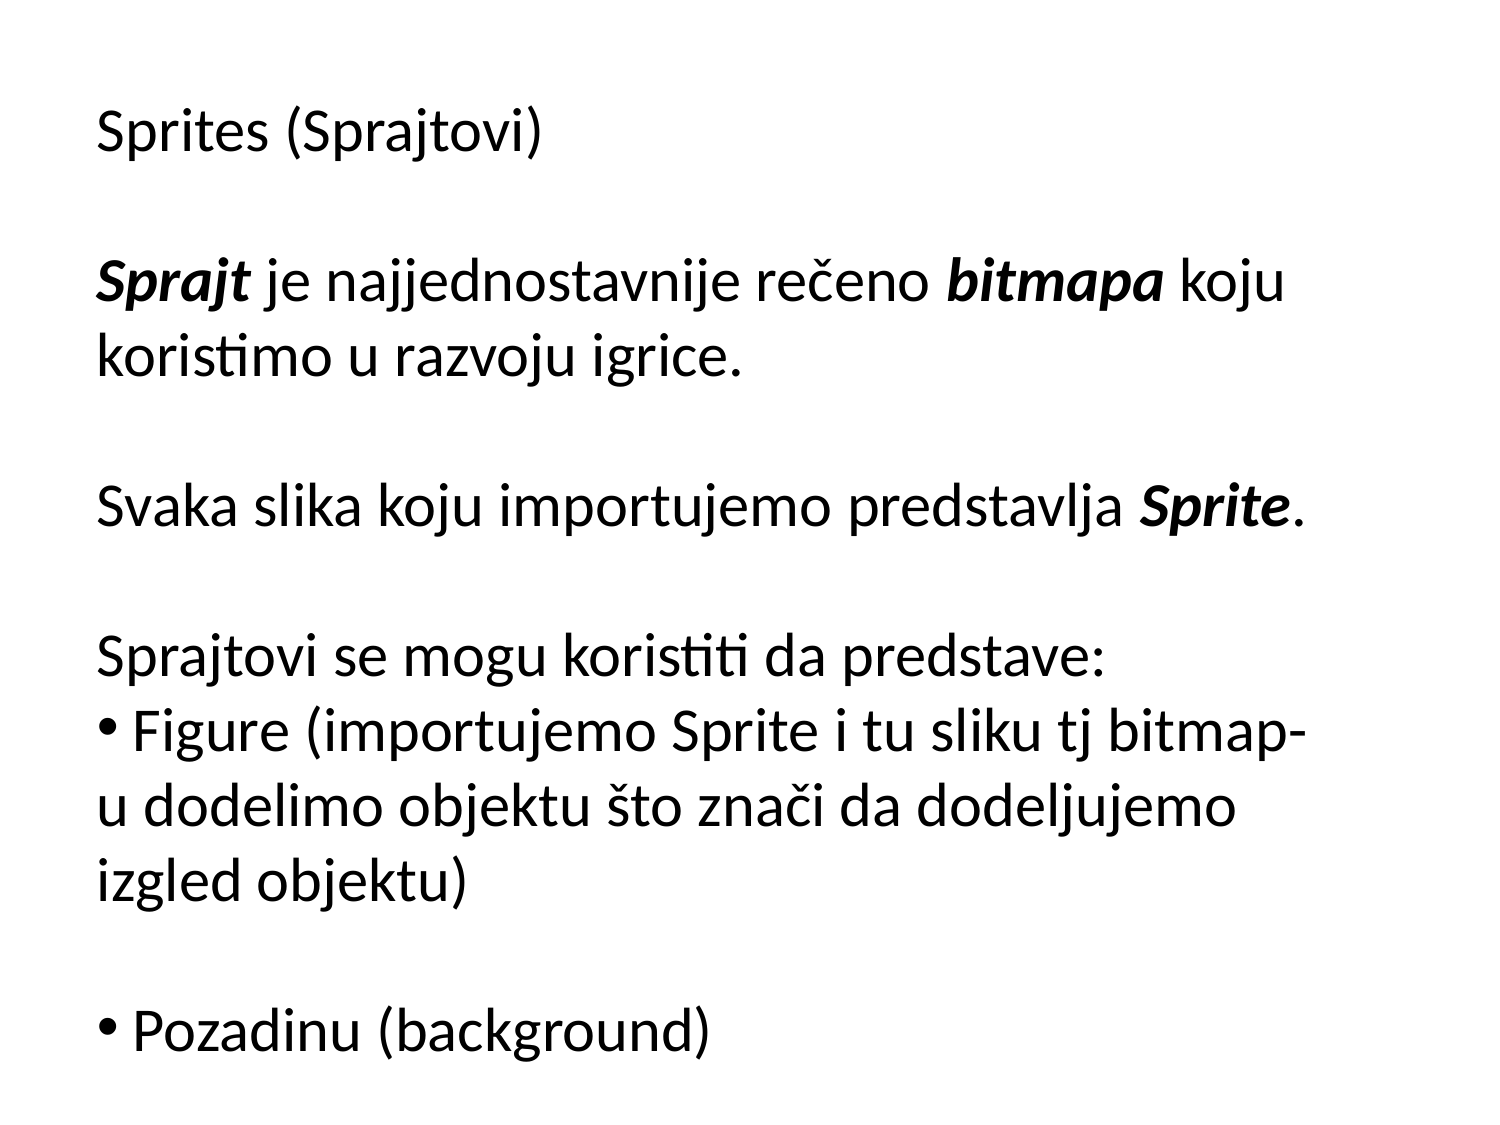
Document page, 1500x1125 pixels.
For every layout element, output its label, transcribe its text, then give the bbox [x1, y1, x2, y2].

text_box Sprites (Sprajtovi) Sprajt je najjednostavnije rečeno bitmapa koju koristimo u razvoju igrice. Svaka slika koju importujemo predstavlja Sprite. Sprajtovi se mogu koristiti da predstave: Figure (importujemo Sprite i tu sliku tj bitmap-u dodelimo objektu što znači da dodeljujemo izgled objektu) Pozadinu (background) [82, 81, 1348, 1125]
